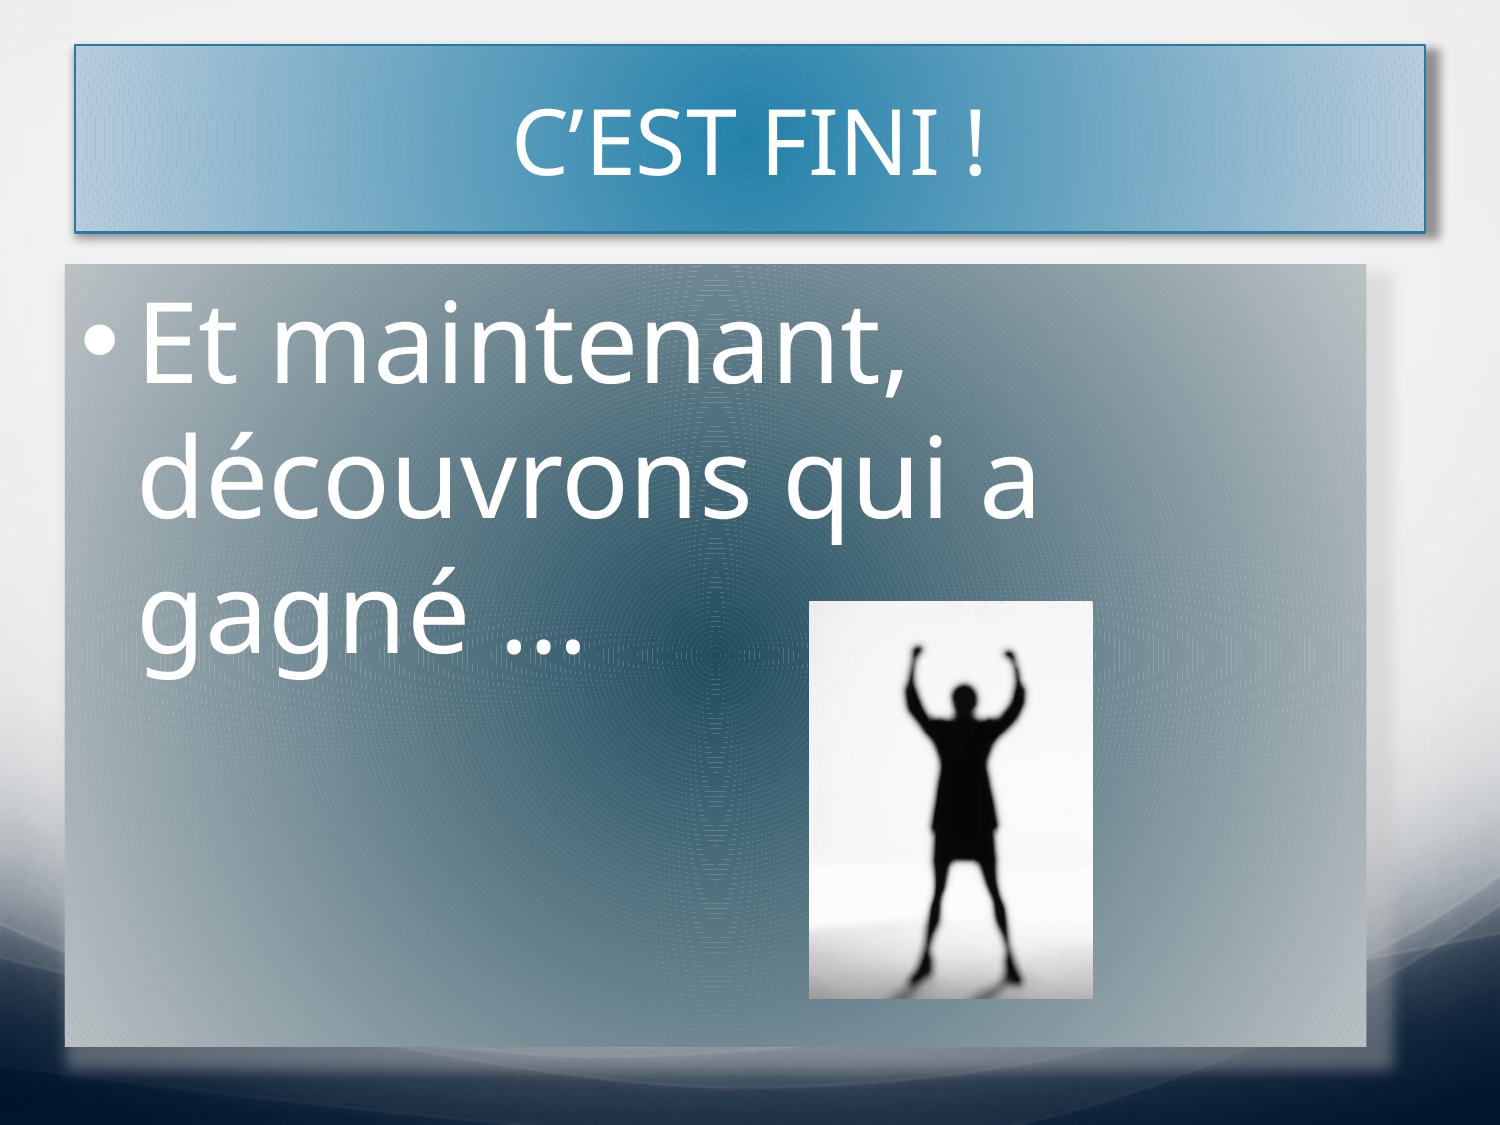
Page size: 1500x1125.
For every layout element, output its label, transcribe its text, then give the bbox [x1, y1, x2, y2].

list Et maintenant, découvrons qui a gagné … [64, 264, 1367, 1047]
picture [808, 600, 1094, 999]
title C’EST FINI ! [74, 44, 1426, 234]
